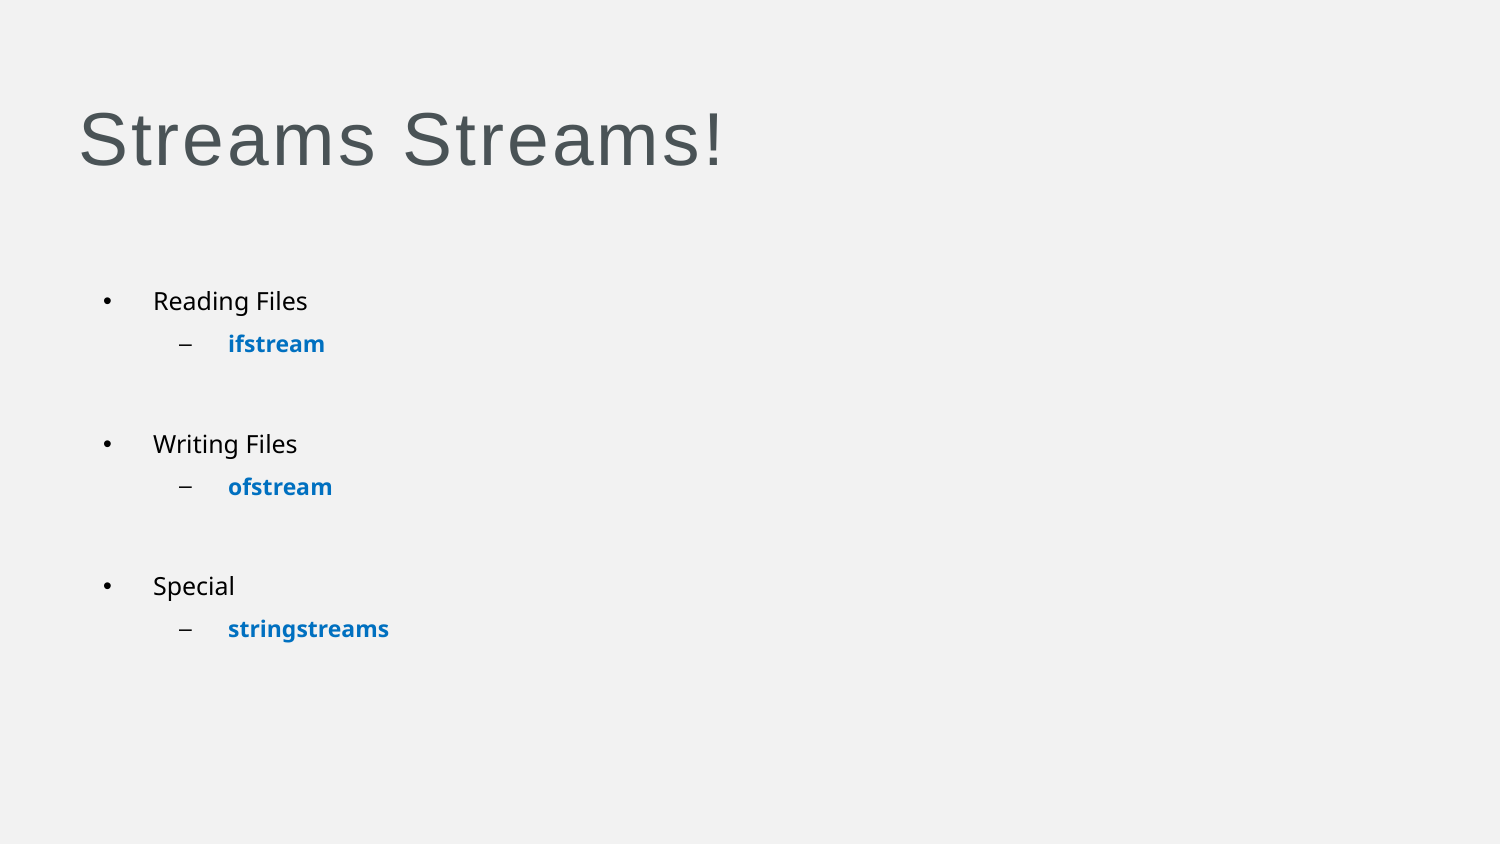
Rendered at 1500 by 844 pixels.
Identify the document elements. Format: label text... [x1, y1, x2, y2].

title Streams Streams! [66, 79, 1434, 194]
list Reading Files ifstream Writing Files ofstream Special stringstreams [68, 270, 946, 743]
